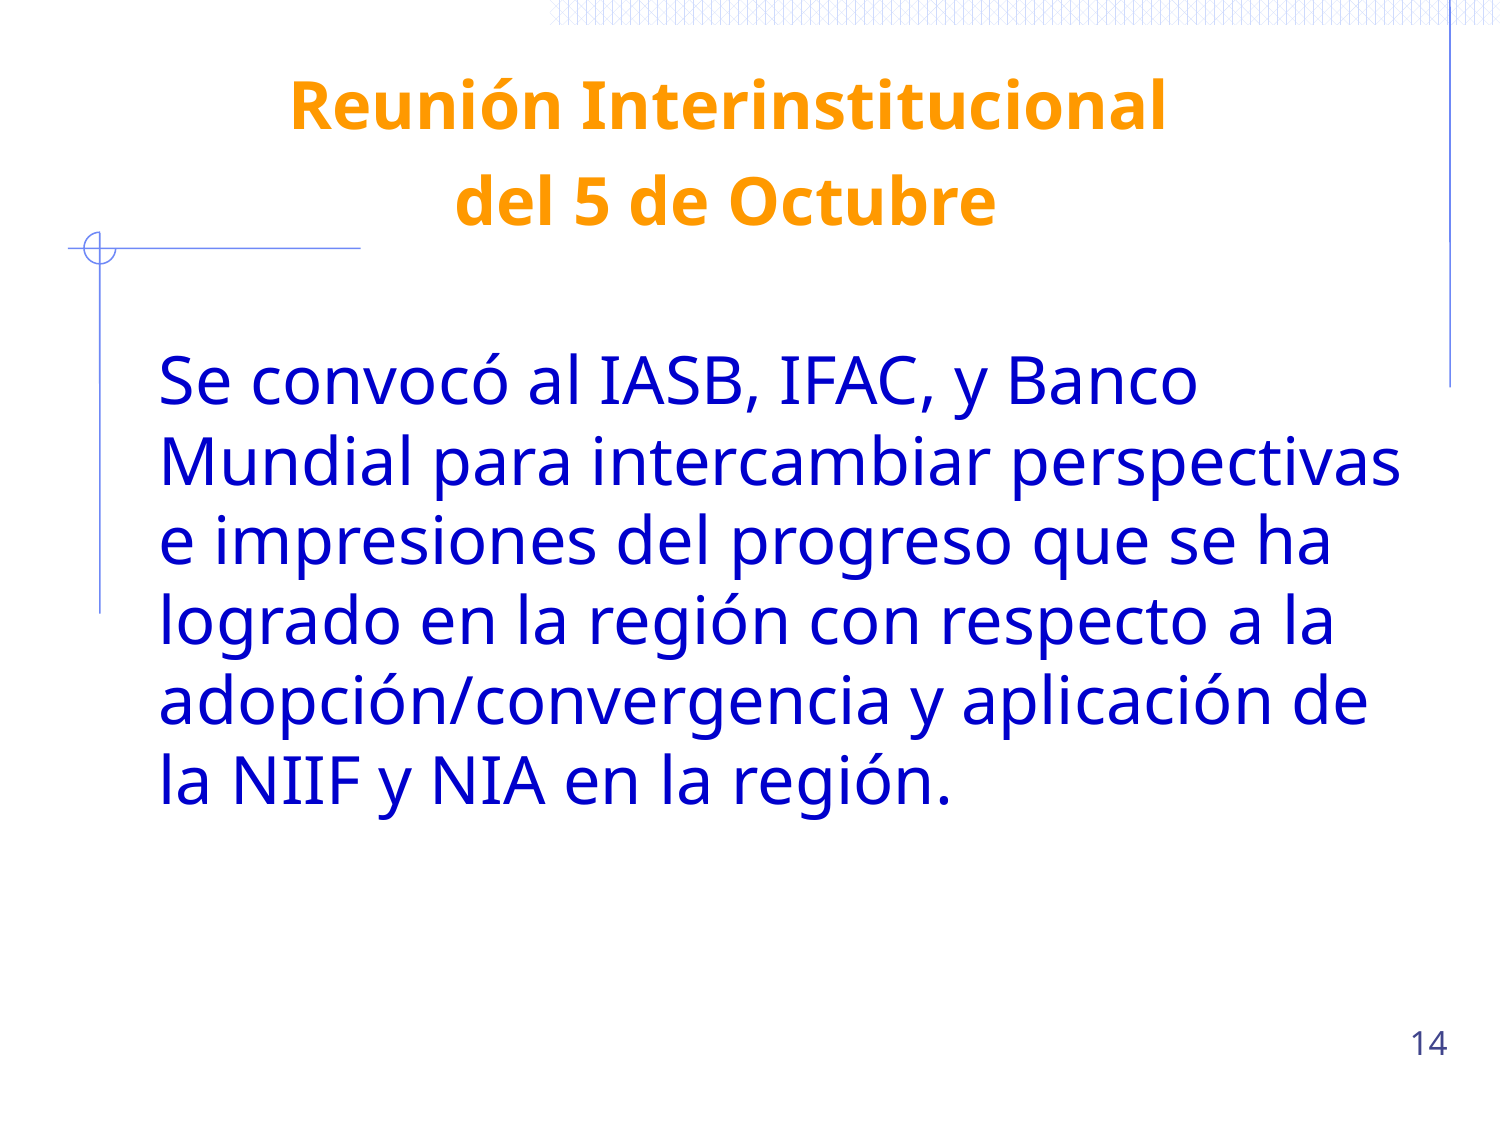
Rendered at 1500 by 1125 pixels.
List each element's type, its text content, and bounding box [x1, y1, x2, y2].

title Reunión Interinstitucional del 5 de Octubre [99, 137, 1376, 237]
slide_number 14 [1149, 999, 1463, 1076]
list Se convocó al IASB, IFAC, y Banco Mundial para intercambiar perspectivas e impresiones del progreso que se ha logrado en la región con respecto a la adopción/convergencia y aplicación de la NIIF y NIA en la región. [87, 237, 1451, 1026]
